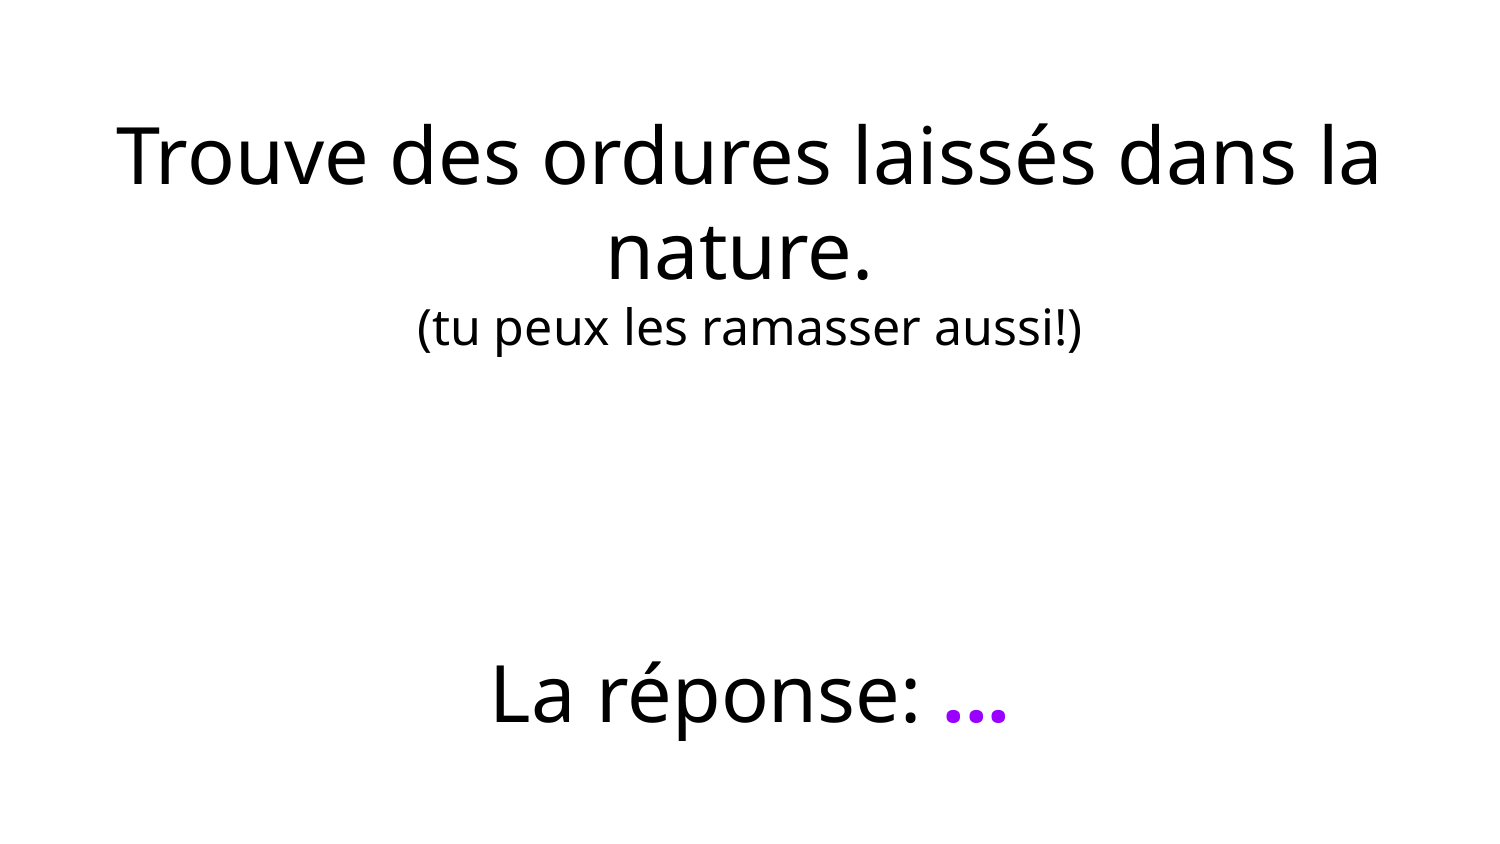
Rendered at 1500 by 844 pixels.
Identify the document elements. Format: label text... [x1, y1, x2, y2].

text_box Trouve des ordures laissés dans la nature. (tu peux les ramasser aussi!) [17, 90, 1483, 216]
text_box La réponse: ... [17, 628, 1483, 754]
